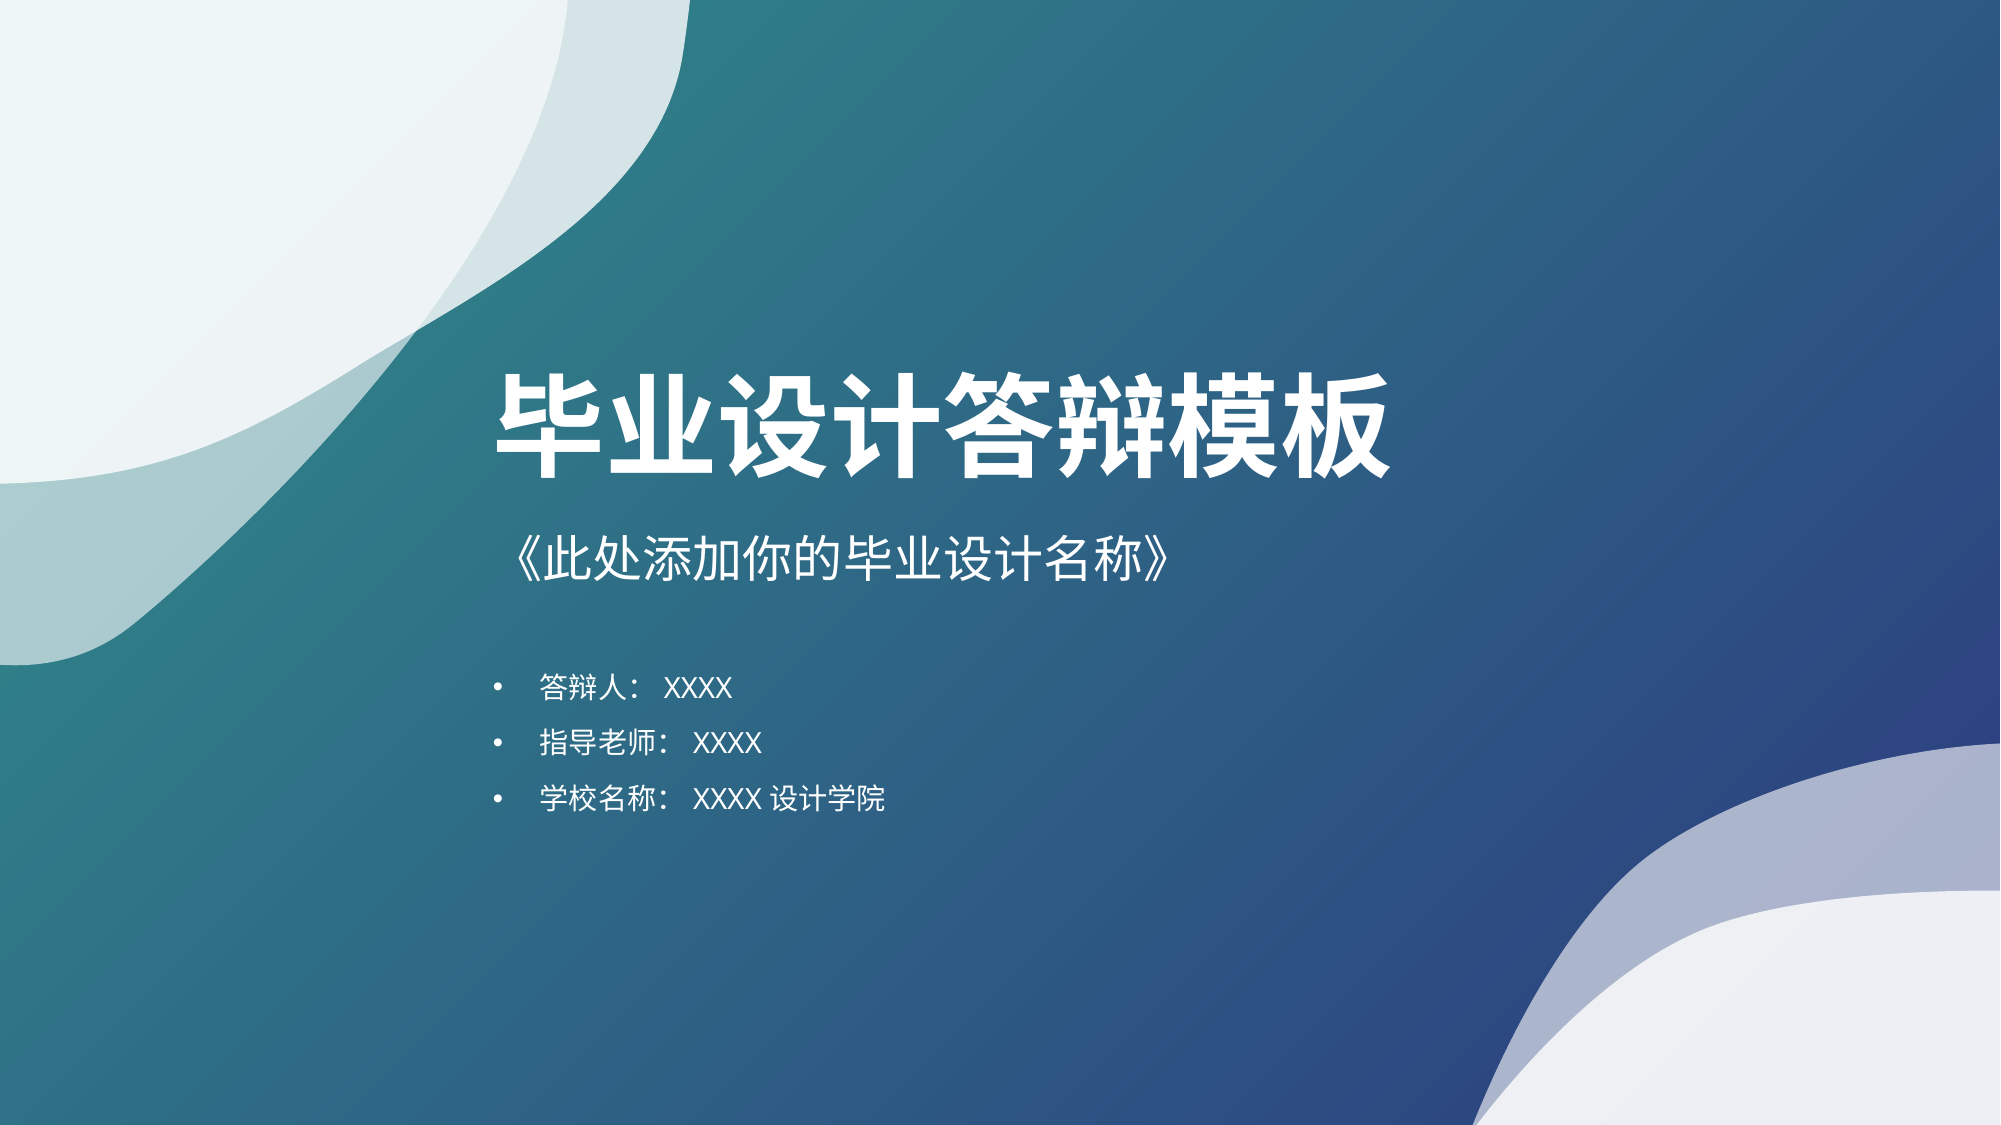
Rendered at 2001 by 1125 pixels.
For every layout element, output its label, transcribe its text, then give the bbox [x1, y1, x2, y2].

list 答辩人：XXXX 指导老师：XXXX 学校名称：XXXX设计学院 [478, 661, 1805, 889]
list 《此处添加你的毕业设计名称》 [478, 519, 1805, 617]
list 毕业设计答辩模板 [478, 349, 1805, 519]
